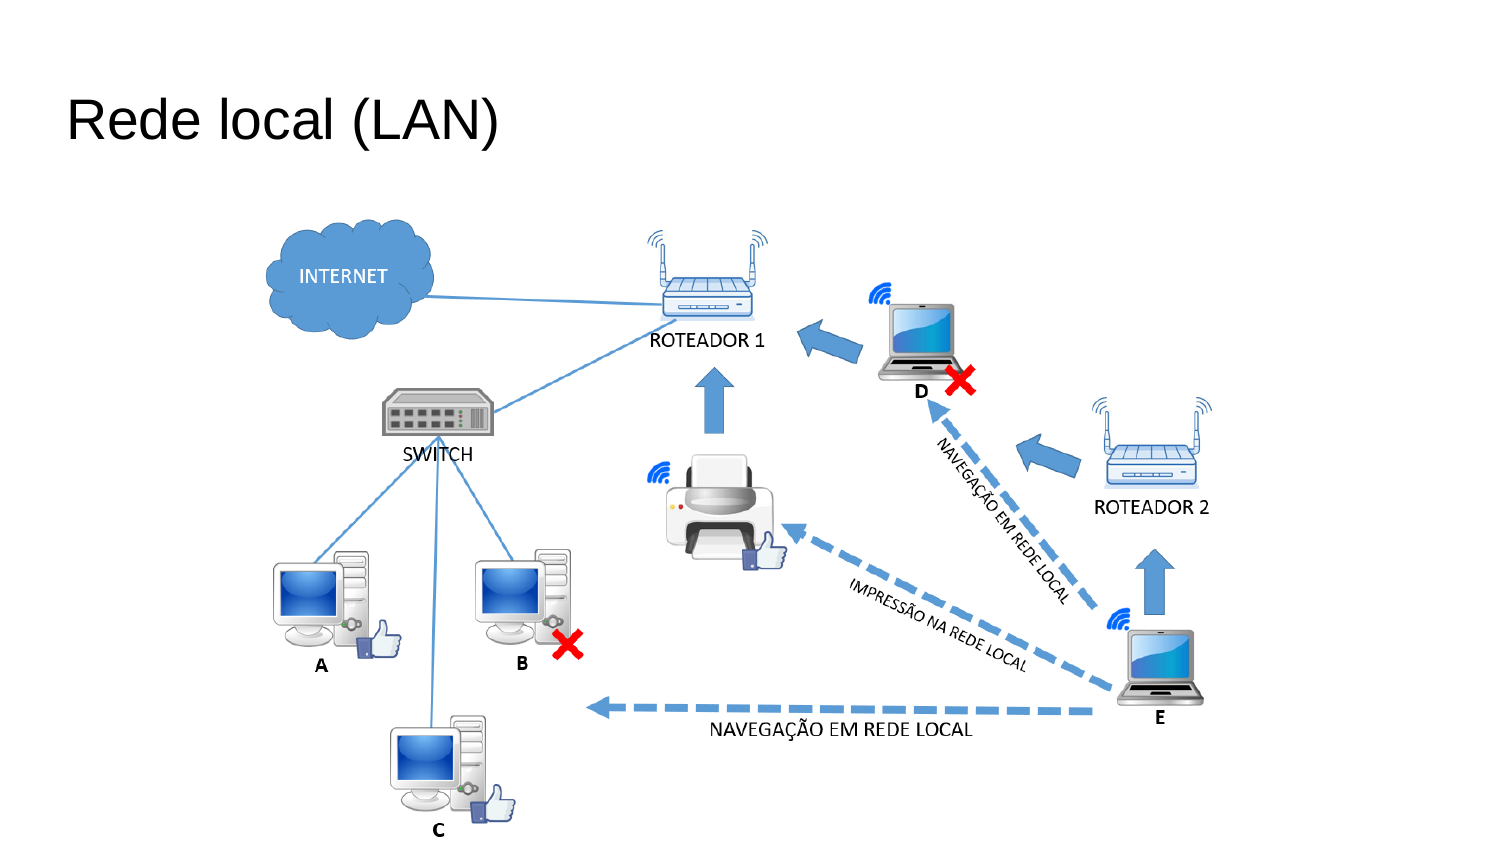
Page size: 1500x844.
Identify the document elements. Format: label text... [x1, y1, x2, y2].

title Rede local (LAN) [51, 72, 1449, 167]
picture [246, 216, 1226, 844]
